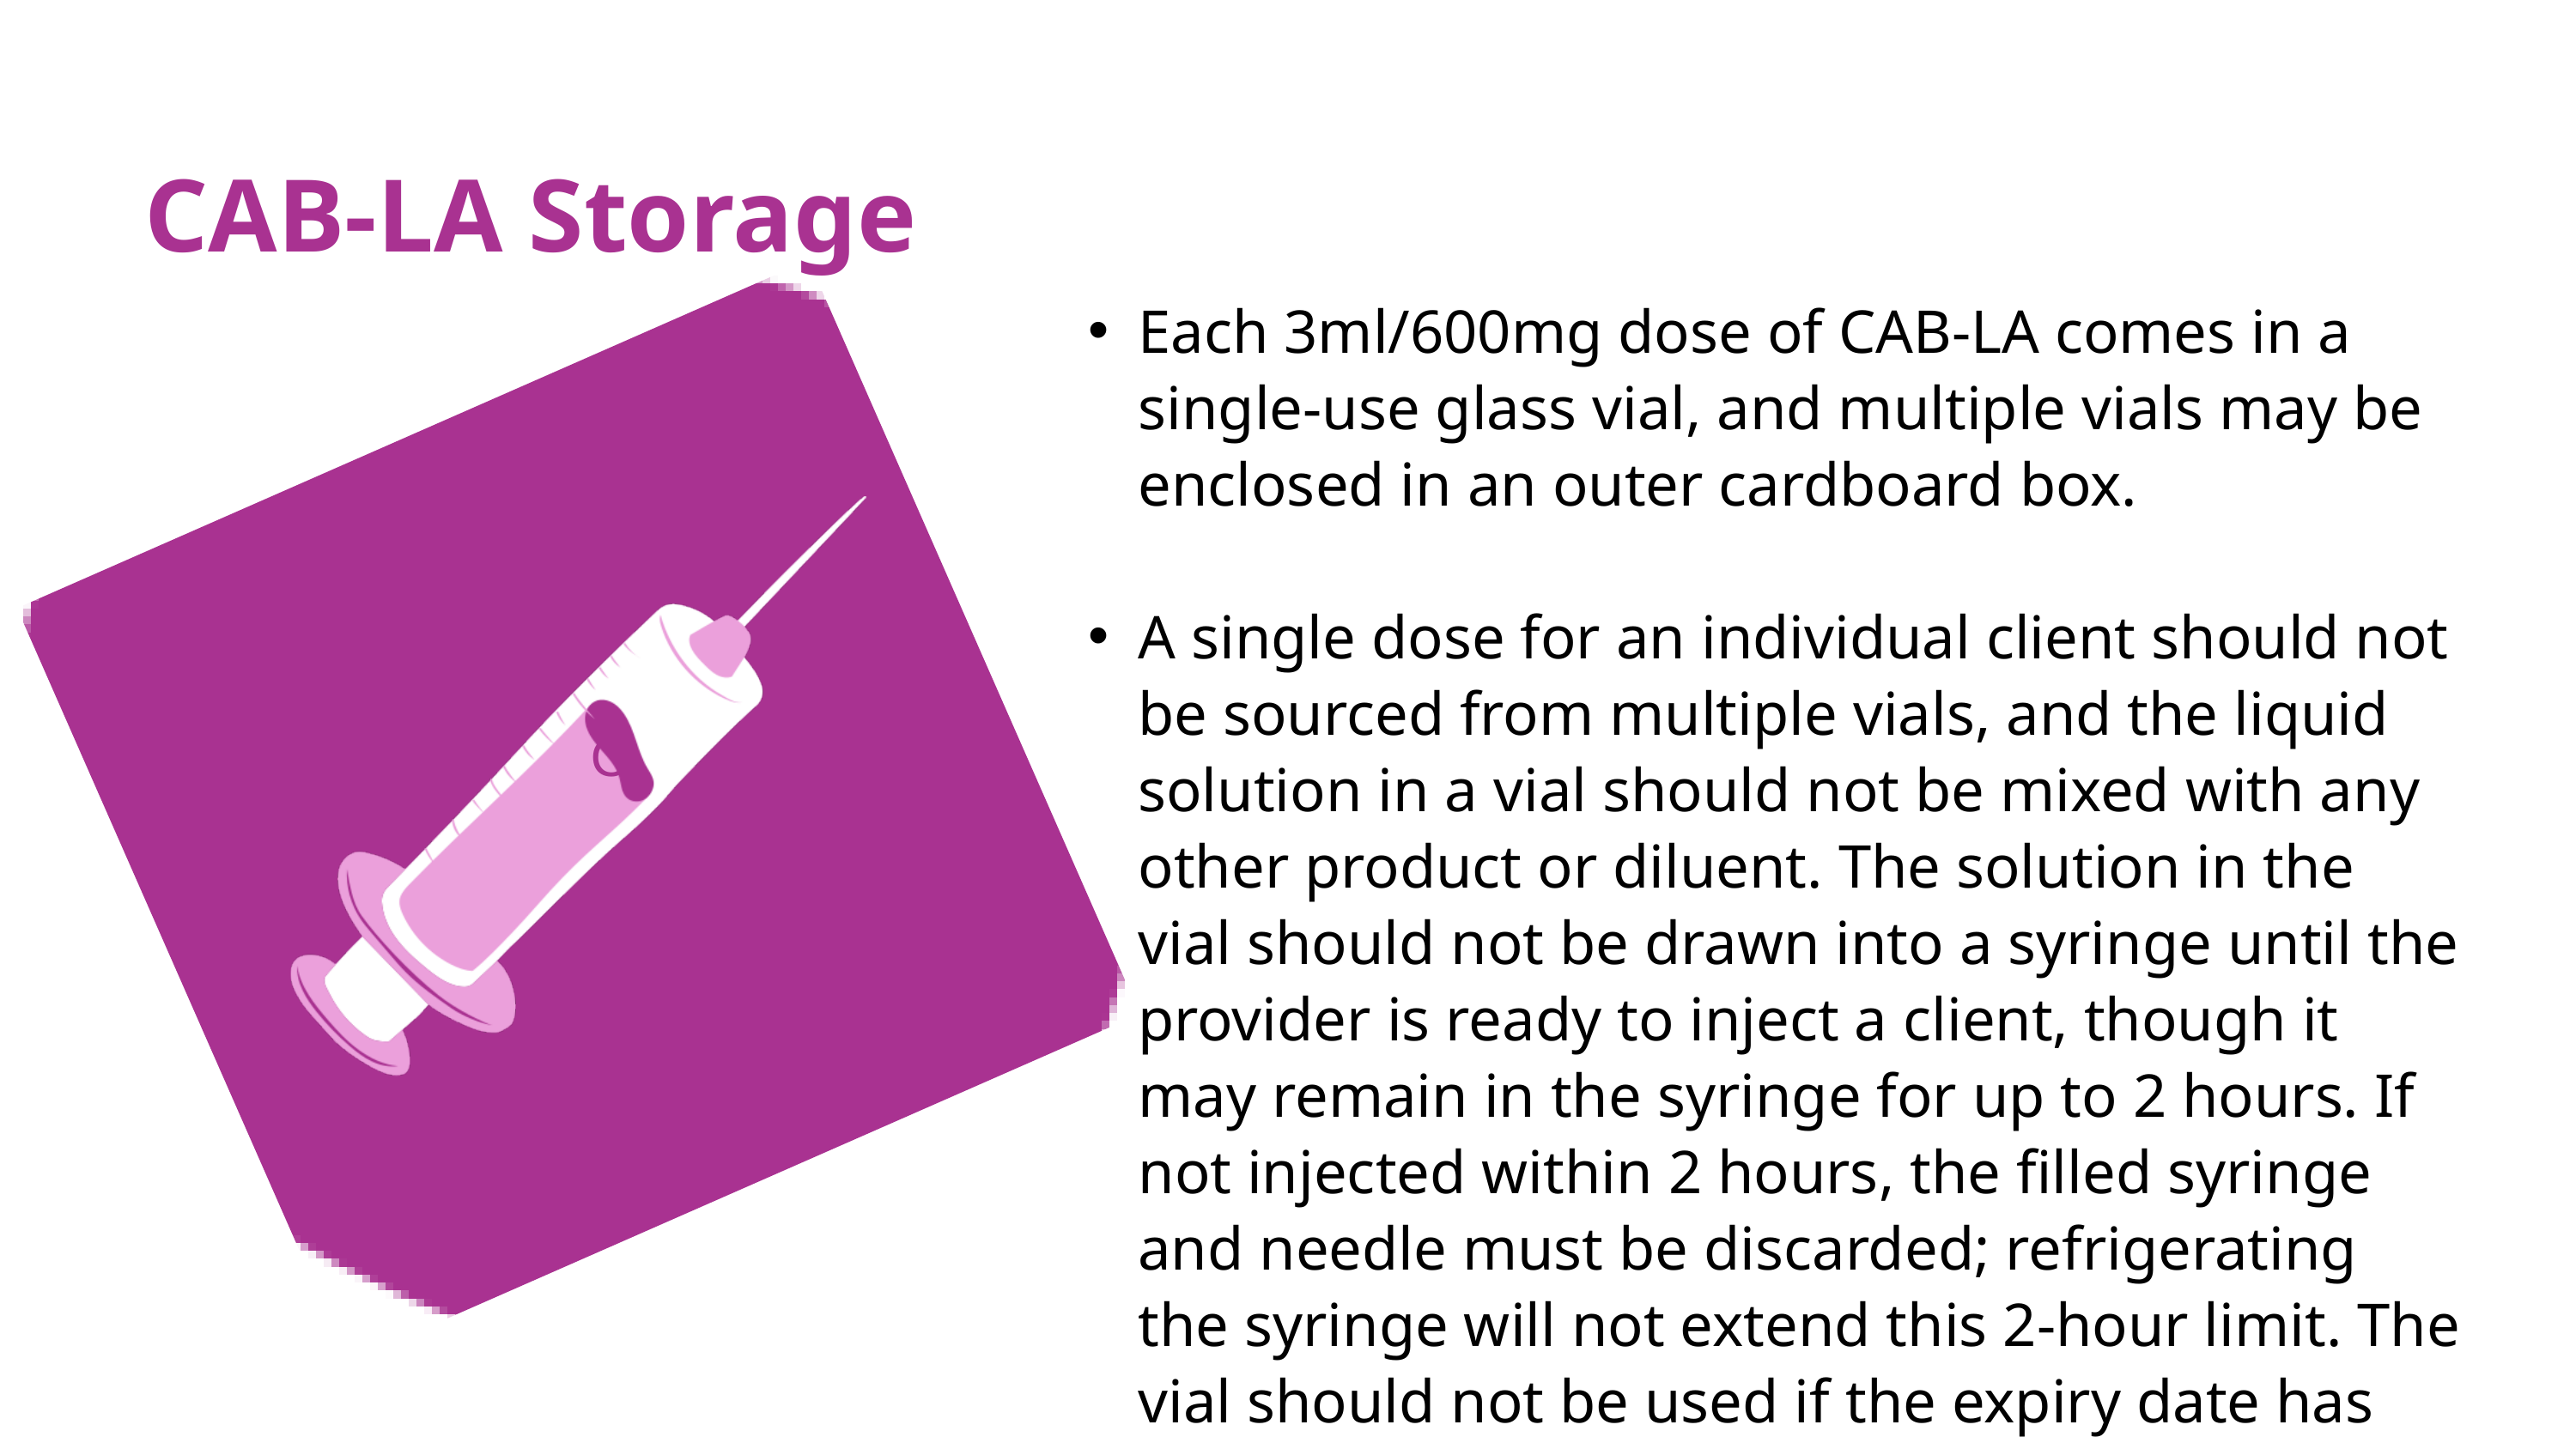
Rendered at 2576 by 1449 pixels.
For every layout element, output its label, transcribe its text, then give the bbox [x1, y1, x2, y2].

text_box CAB-LA Storage [144, 163, 2462, 275]
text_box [290, 496, 866, 1076]
text_box Each 3ml/600mg dose of CAB-LA comes in a single-use glass vial, and multiple vials may be enclosed in an outer cardboard box. A single dose for an individual client should not be sourced from multiple vials, and the liquid solution in a vial should not be mixed with any other product or diluent. The solution in the vial should not be drawn into a syringe until the provider is ready to inject a client, though it may remain in the syringe for up to 2 hours. If not injected within 2 hours, the filled syringe and needle must be discarded; refrigerating the syringe will not extend this 2-hour limit. The vial should not be used if the expiry date has passed. [1037, 288, 2462, 1449]
text_box [16, 260, 1037, 1362]
